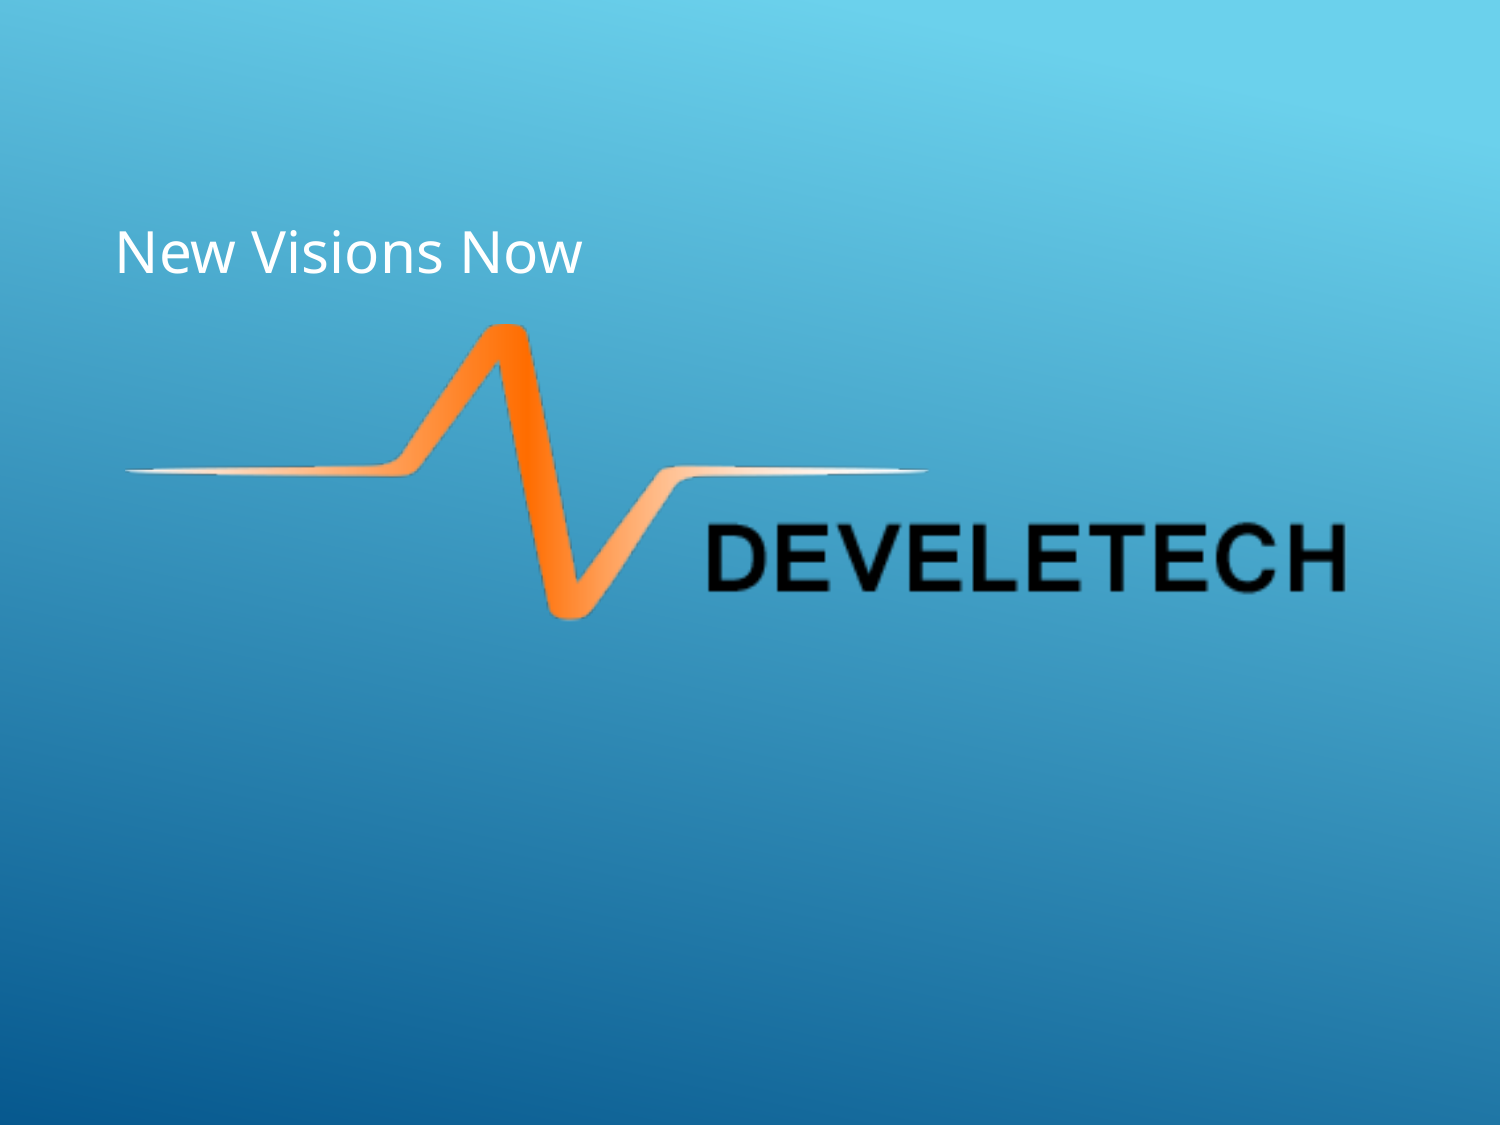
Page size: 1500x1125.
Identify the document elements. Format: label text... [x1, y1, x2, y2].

title New Visions Now [99, 174, 685, 363]
picture [124, 324, 1352, 640]
